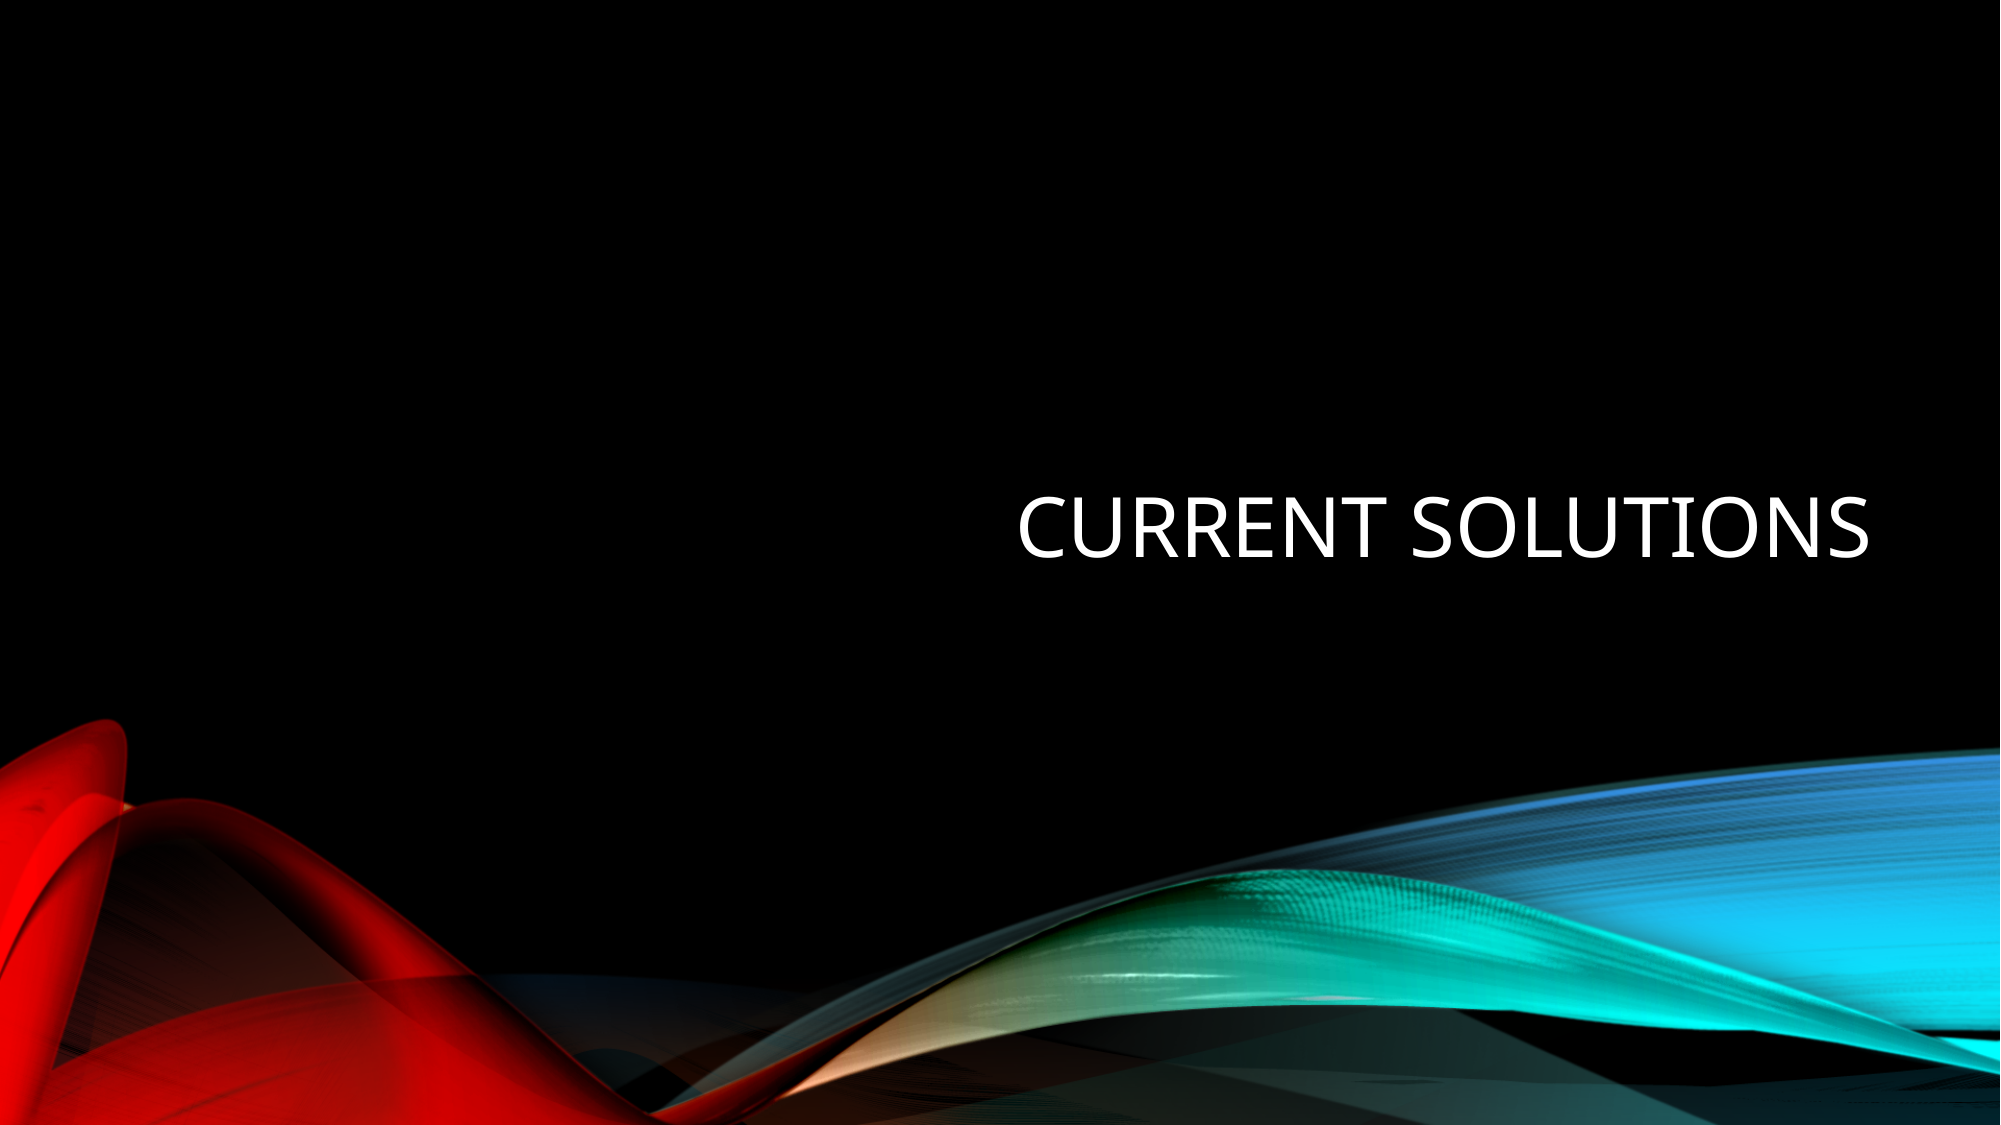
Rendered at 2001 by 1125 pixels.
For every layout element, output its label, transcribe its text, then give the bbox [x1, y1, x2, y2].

title Current solutions [112, 123, 1888, 584]
picture [0, 717, 2000, 1125]
